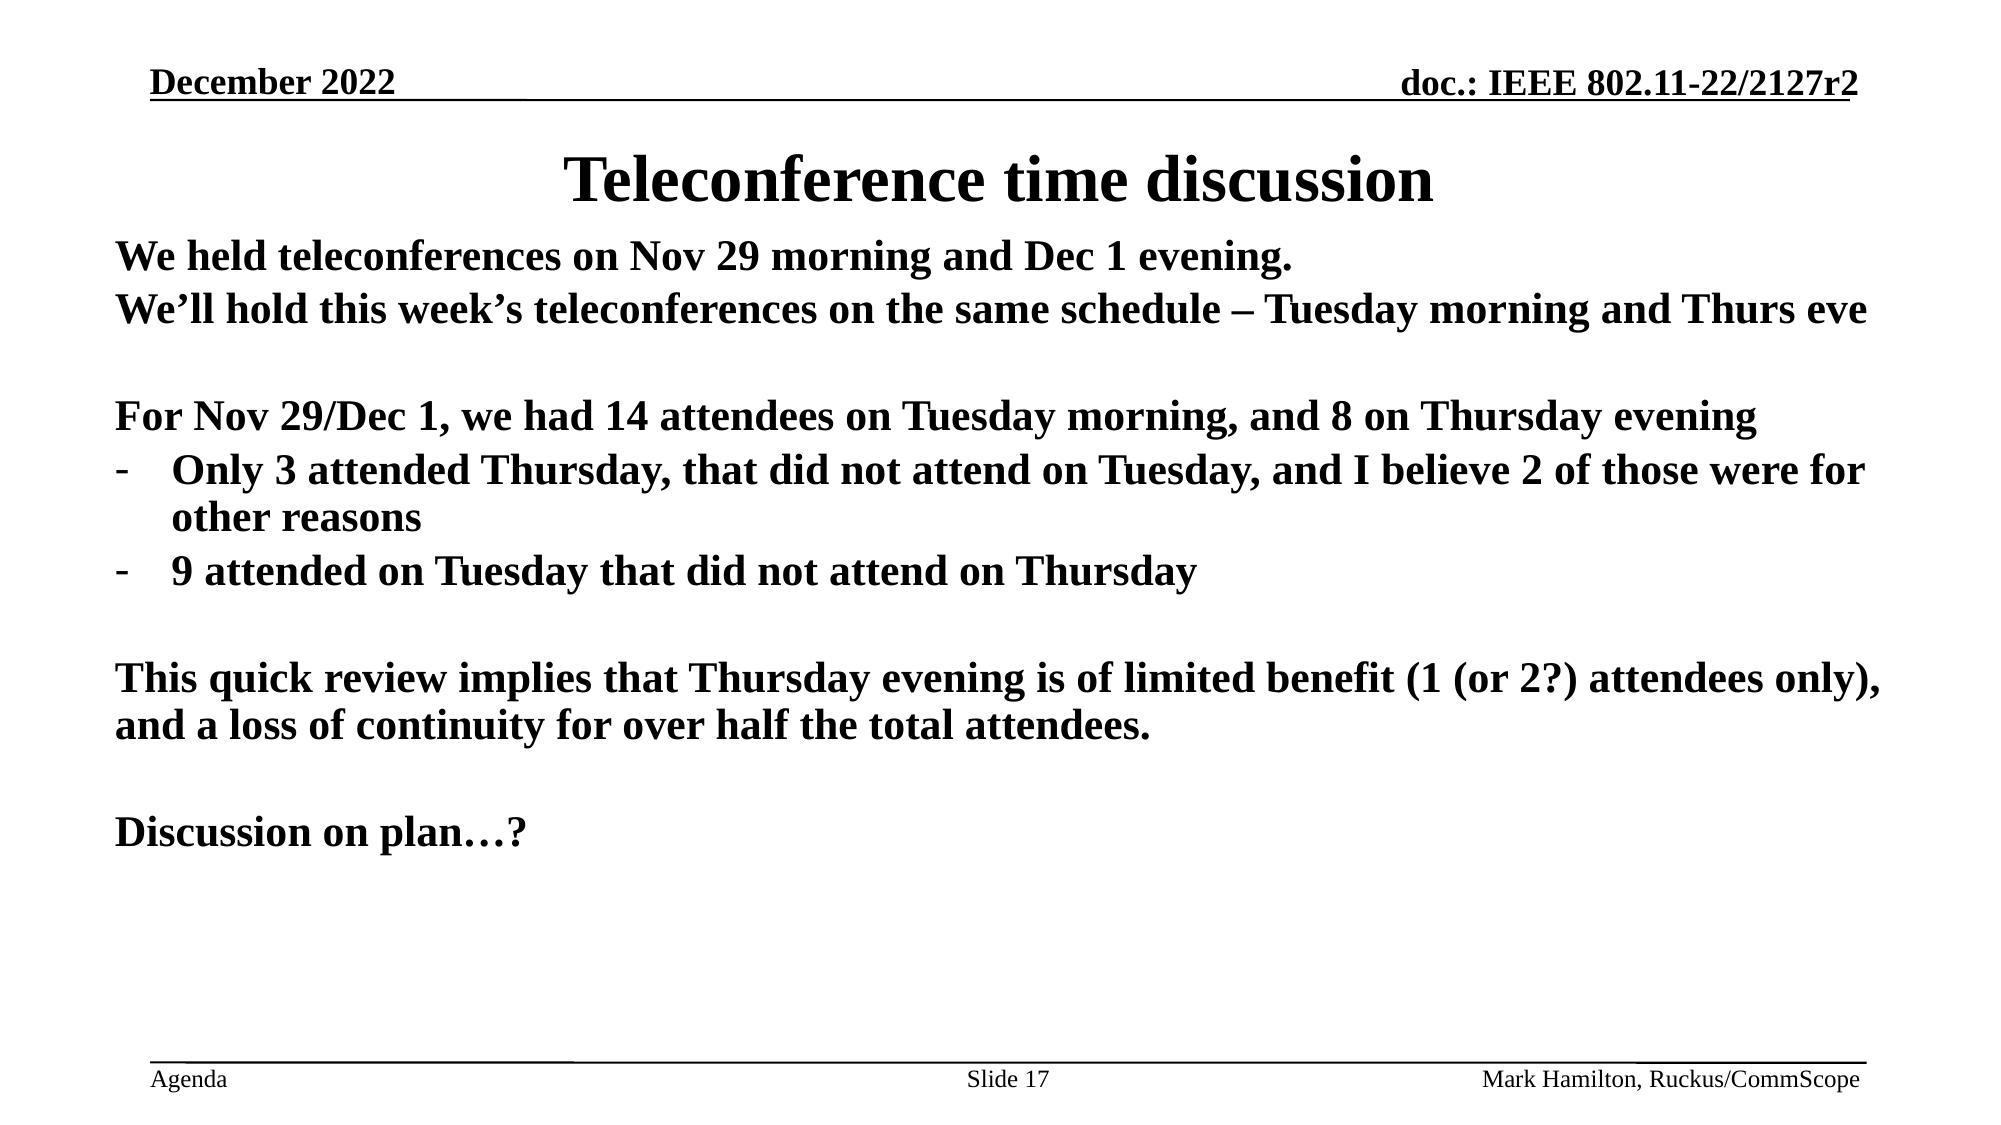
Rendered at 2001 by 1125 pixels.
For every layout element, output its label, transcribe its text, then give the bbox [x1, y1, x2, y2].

title Teleconference time discussion [149, 112, 1850, 224]
slide_number Slide 17 [950, 1061, 1067, 1123]
list We held teleconferences on Nov 29 morning and Dec 1 evening. We’ll hold this week’s teleconferences on the same schedule – Tuesday morning and Thurs eve For Nov 29/Dec 1, we had 14 attendees on Tuesday morning, and 8 on Thursday evening Only 3 attended Thursday, that did not attend on Tuesday, and I believe 2 of those were for other reasons 9 attended on Tuesday that did not attend on Thursday This quick review implies that Thursday evening is of limited benefit (1 (or 2?) attendees only), and a loss of continuity for over half the total attendees. Discussion on plan…? [99, 224, 1901, 1063]
